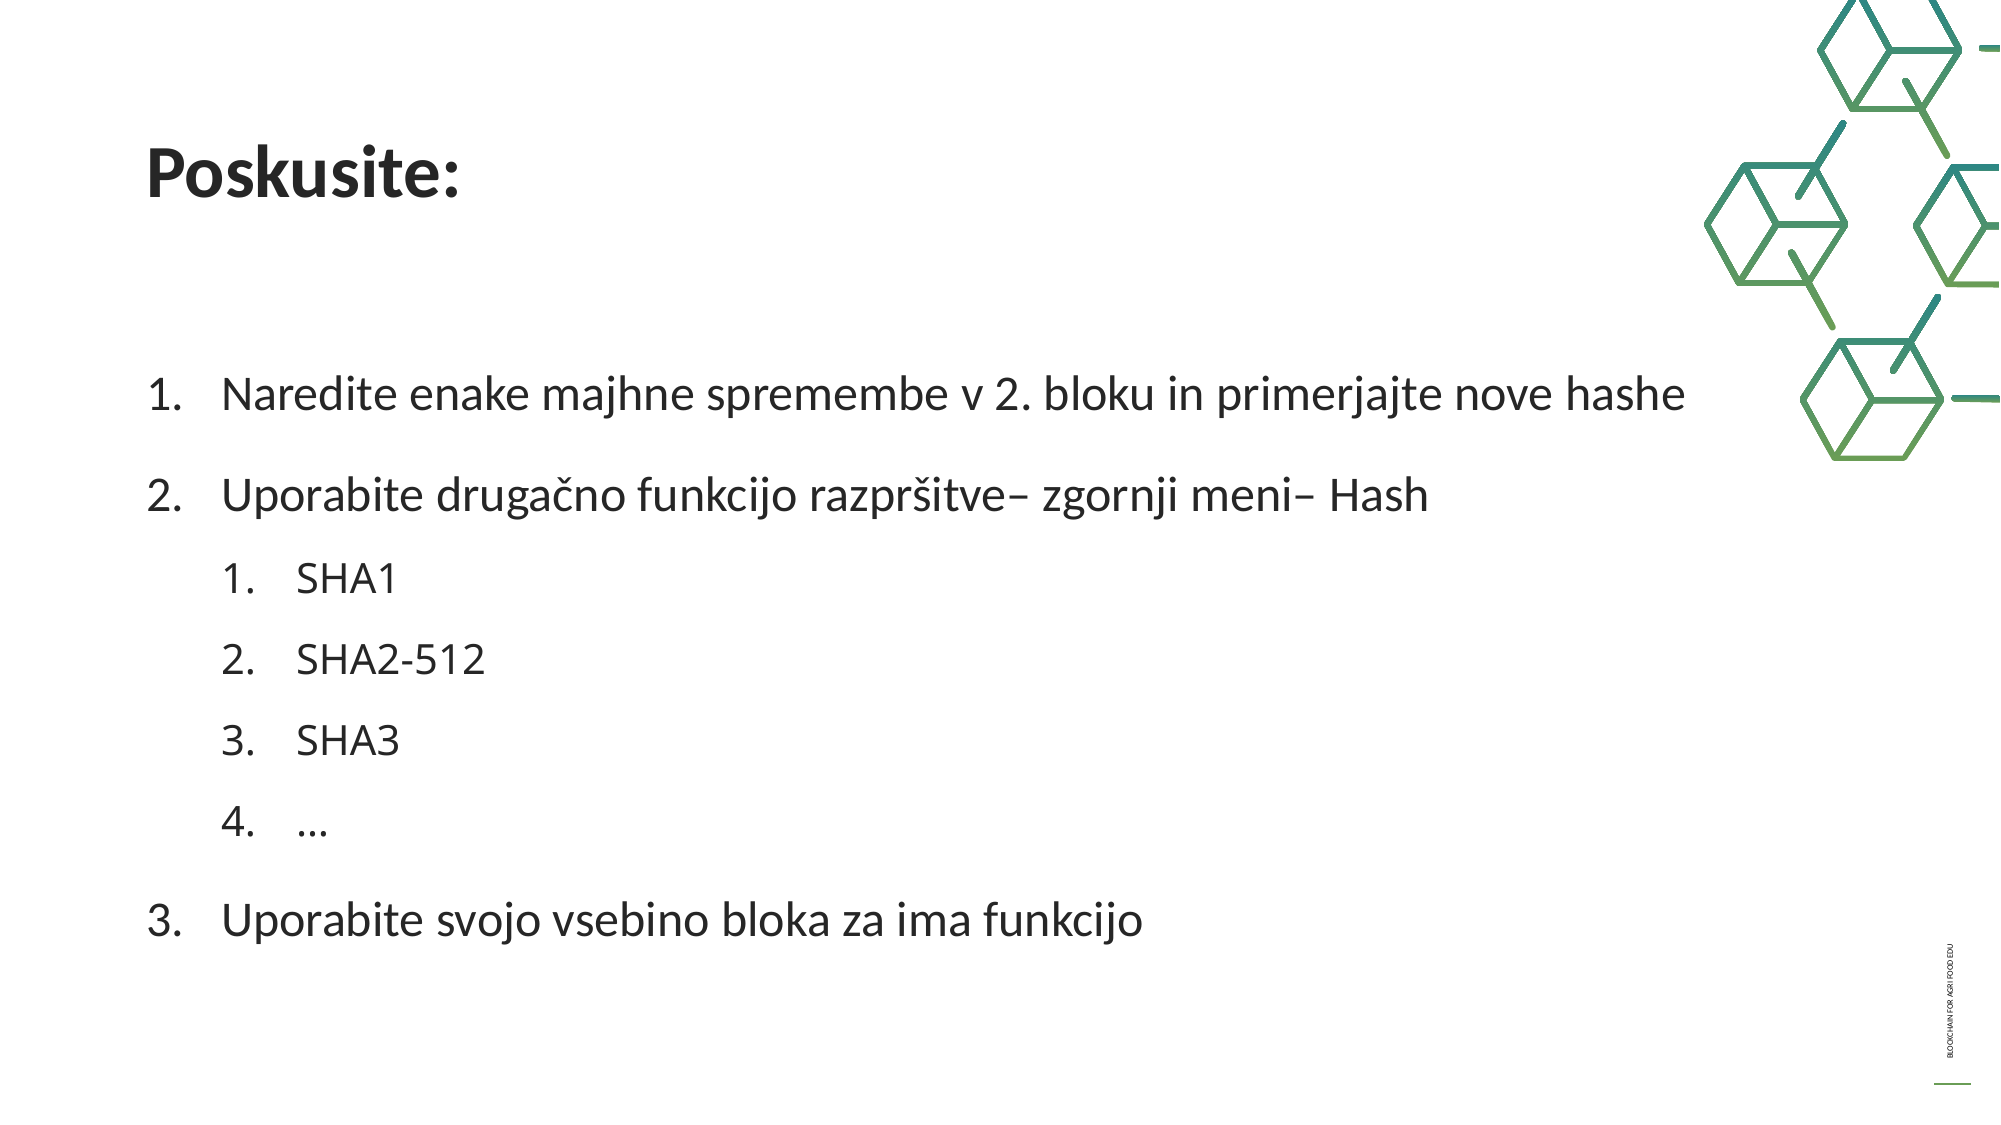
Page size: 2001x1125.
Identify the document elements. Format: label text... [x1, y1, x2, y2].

list Poskusite: [130, 124, 1698, 337]
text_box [1703, 0, 2000, 462]
list Naredite enake majhne spremembe v 2. bloku in primerjajte nove hashe Uporabite drugačno funkcijo razpršitve– zgornji meni– Hash SHA1 SHA2-512 SHA3 … Uporabite svojo vsebino bloka za ima funkcijo [130, 348, 1869, 1035]
